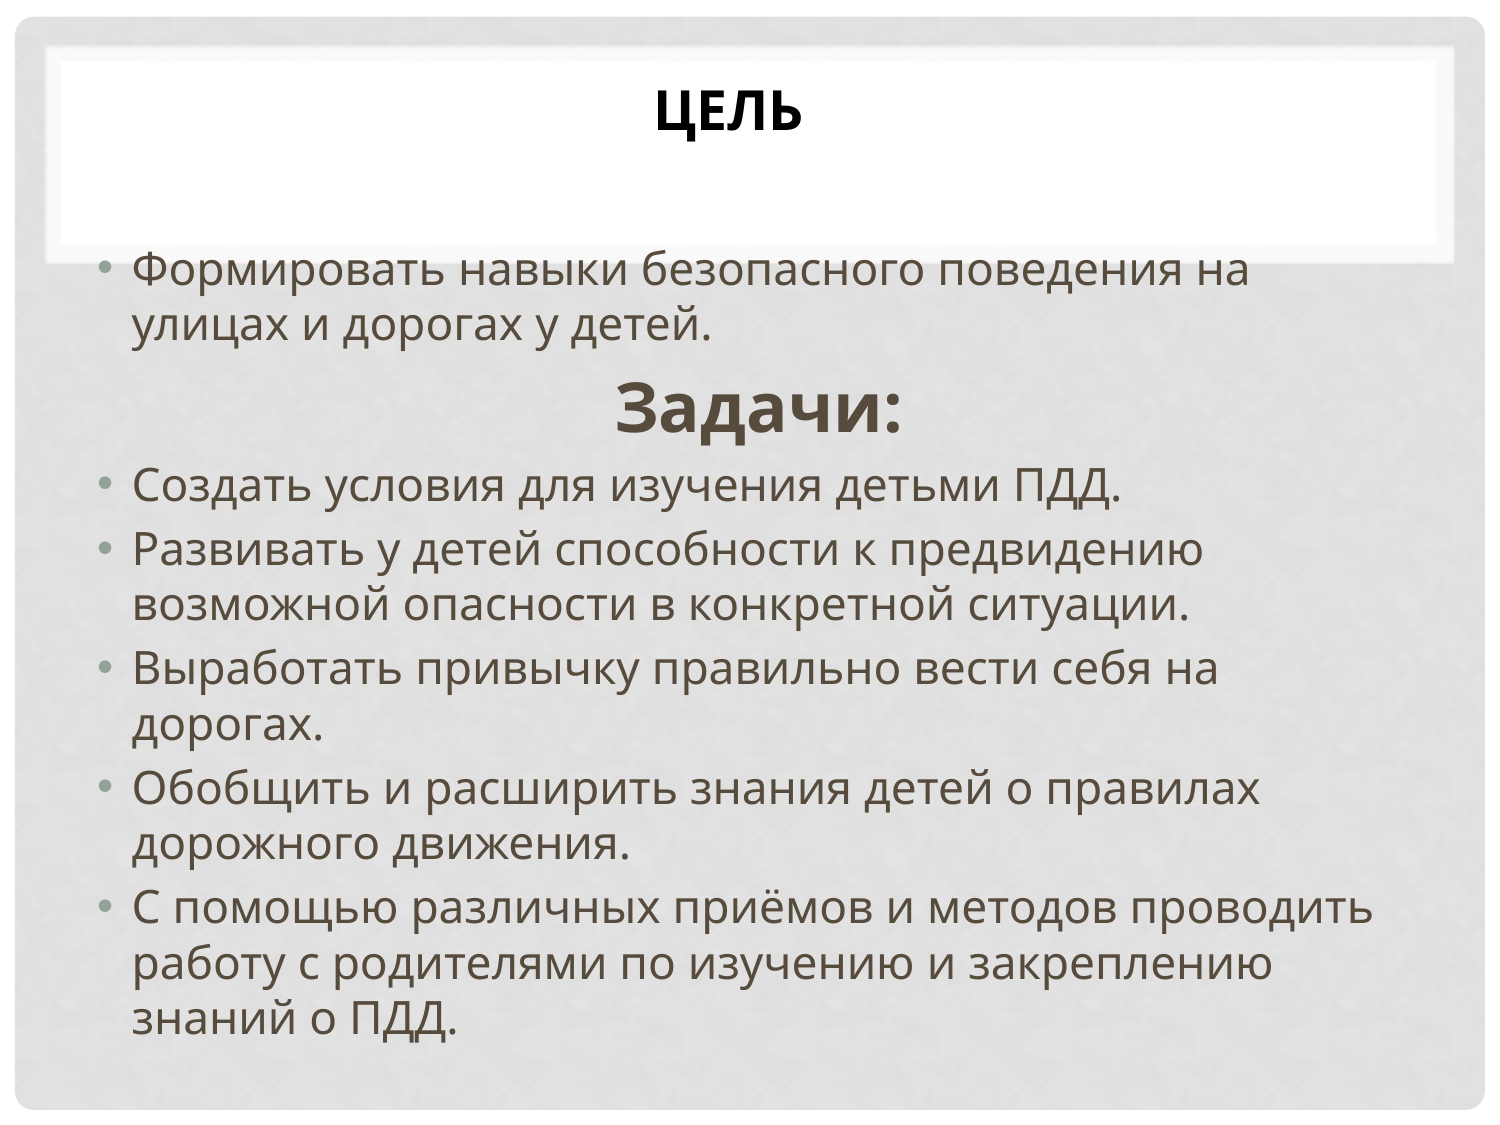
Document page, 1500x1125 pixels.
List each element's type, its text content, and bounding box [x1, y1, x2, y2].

list Формировать навыки безопасного поведения на улицах и дорогах у детей. Задачи: Создать условия для изучения детьми ПДД. Развивать у детей способности к предвидению возможной опасности в конкретной ситуации. Выработать привычку правильно вести себя на дорогах. Обобщить и расширить знания детей о правилах дорожного движения. С помощью различных приёмов и методов проводить работу с родителями по изучению и закреплению знаний о ПДД. [64, 231, 1436, 1059]
title цель [69, 66, 1388, 149]
